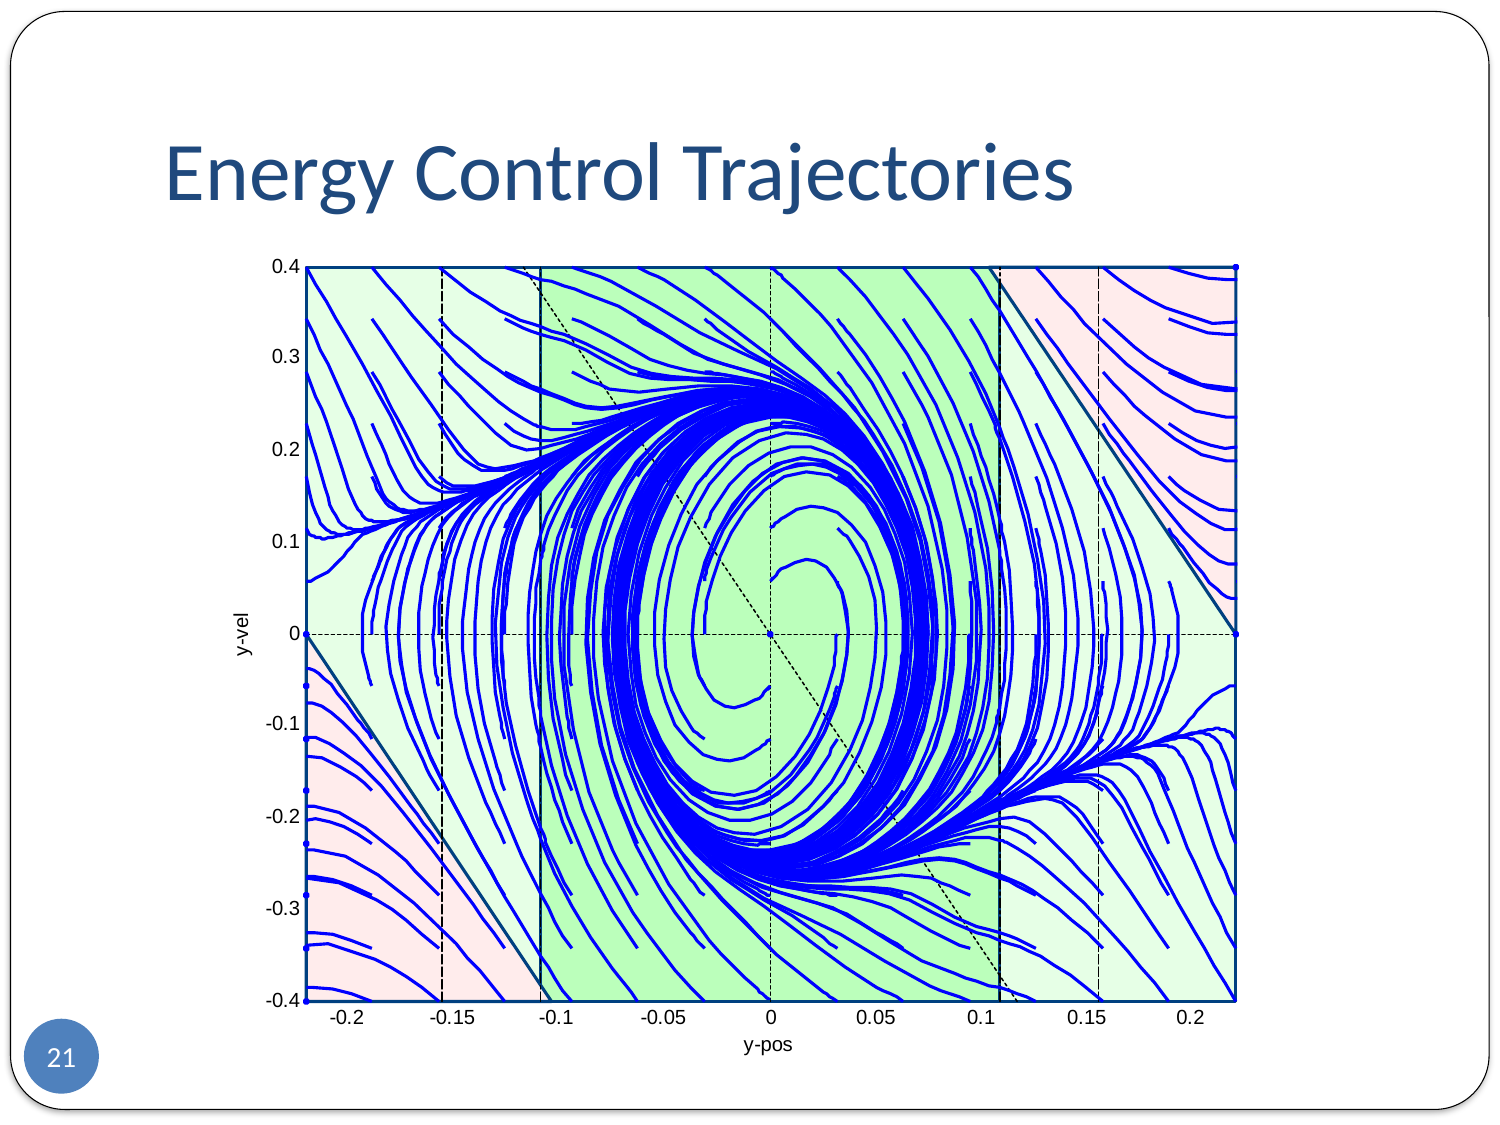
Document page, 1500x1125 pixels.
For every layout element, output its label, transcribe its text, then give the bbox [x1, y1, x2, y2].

title Energy Control Trajectories [150, 45, 1425, 233]
picture [149, 199, 1351, 1101]
slide_number 21 [23, 1018, 99, 1094]
